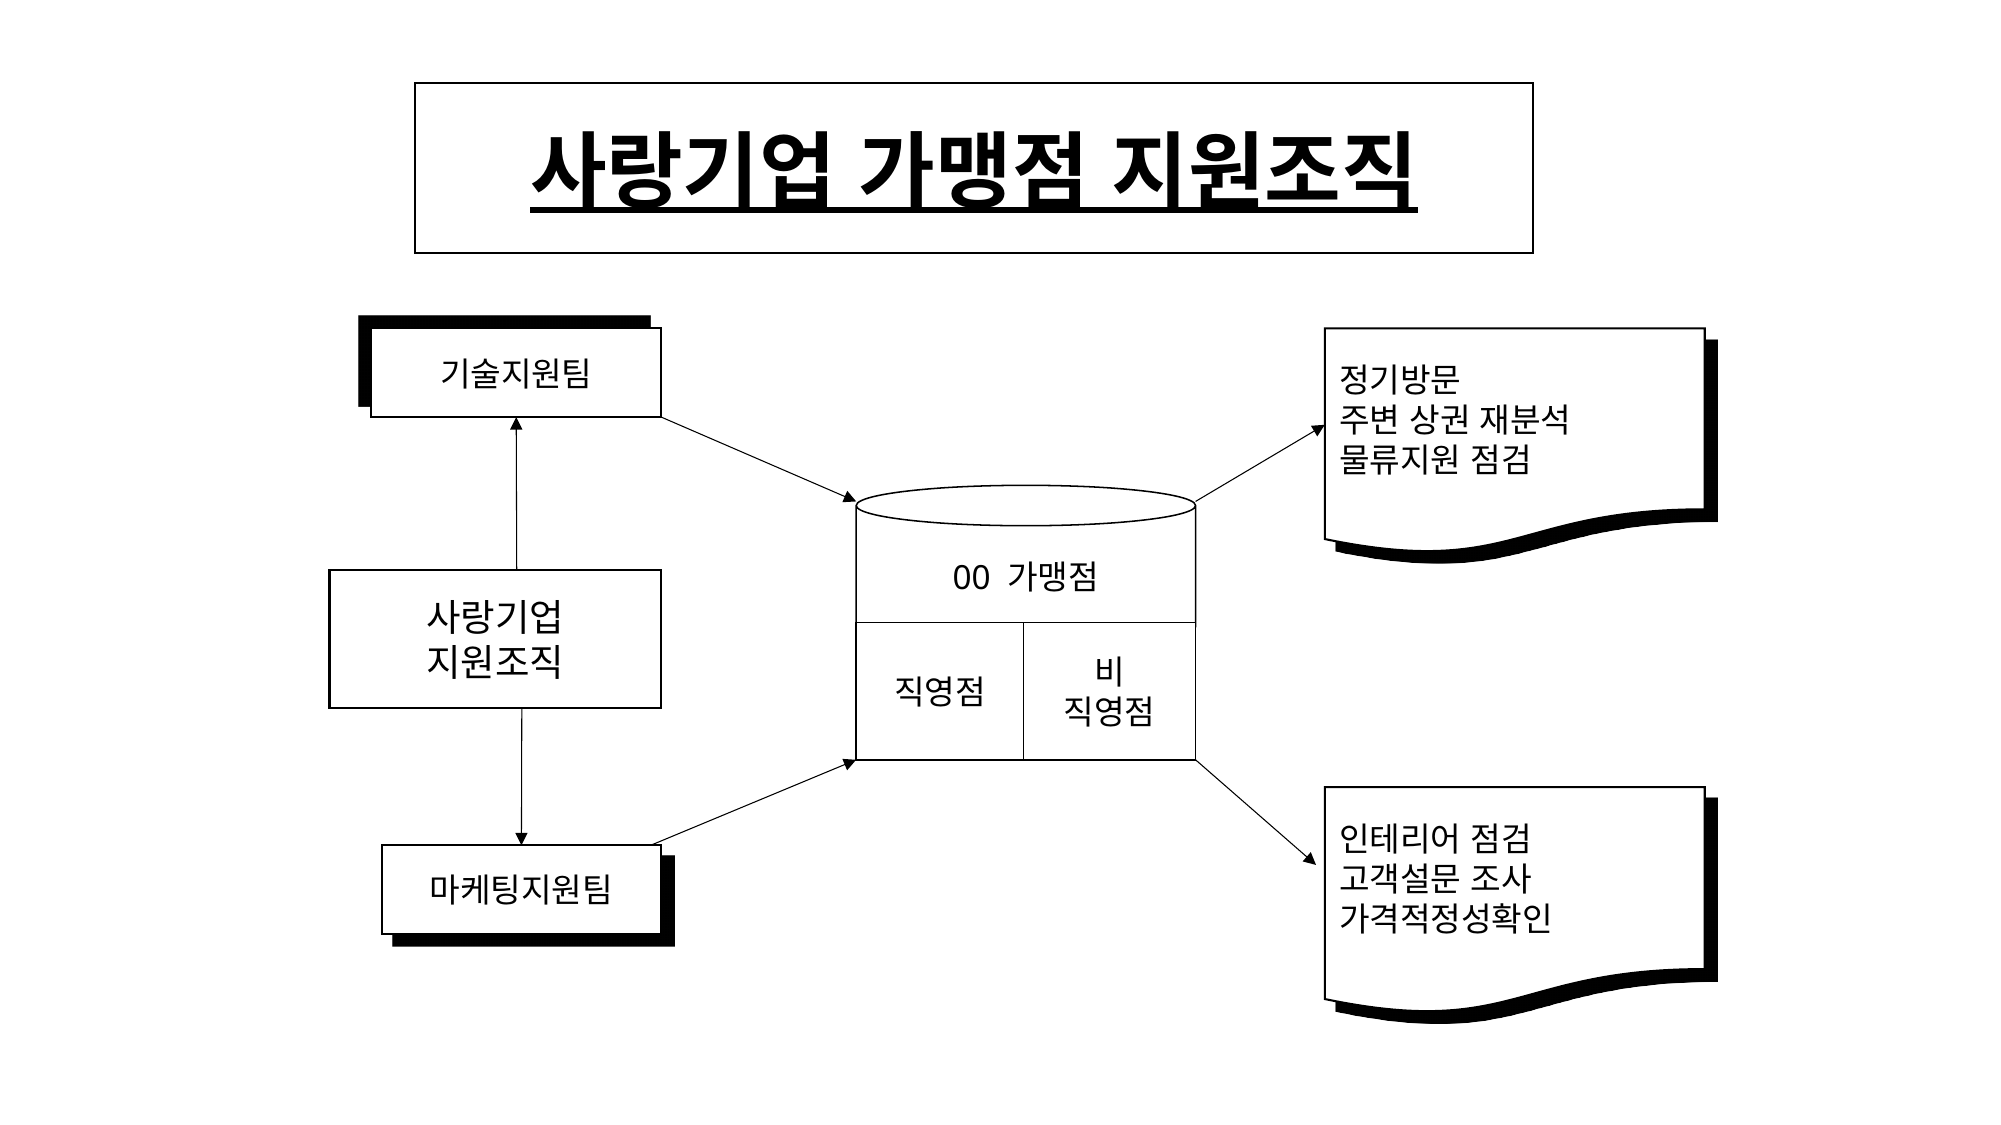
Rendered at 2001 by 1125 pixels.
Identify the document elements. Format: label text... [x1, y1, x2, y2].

text_box 00 가맹점 [855, 484, 1197, 622]
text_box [1195, 759, 1317, 865]
text_box 인테리어 점검 고객설문 조사 가격적정성확인 [1323, 786, 1706, 1013]
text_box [1195, 424, 1325, 502]
text_box 비 직영점 [1023, 622, 1197, 761]
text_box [650, 759, 857, 846]
text_box 정기방문 주변 상권 재분석 물류지원 점검 [1323, 327, 1706, 553]
text_box 사랑기업 가맹점 지원조직 [414, 82, 1534, 254]
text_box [661, 417, 857, 502]
text_box 마케팅지원팀 [381, 844, 662, 935]
text_box 사랑기업 지원조직 [328, 569, 662, 709]
text_box 직영점 [855, 622, 1023, 761]
text_box 기술지원팀 [370, 327, 662, 418]
